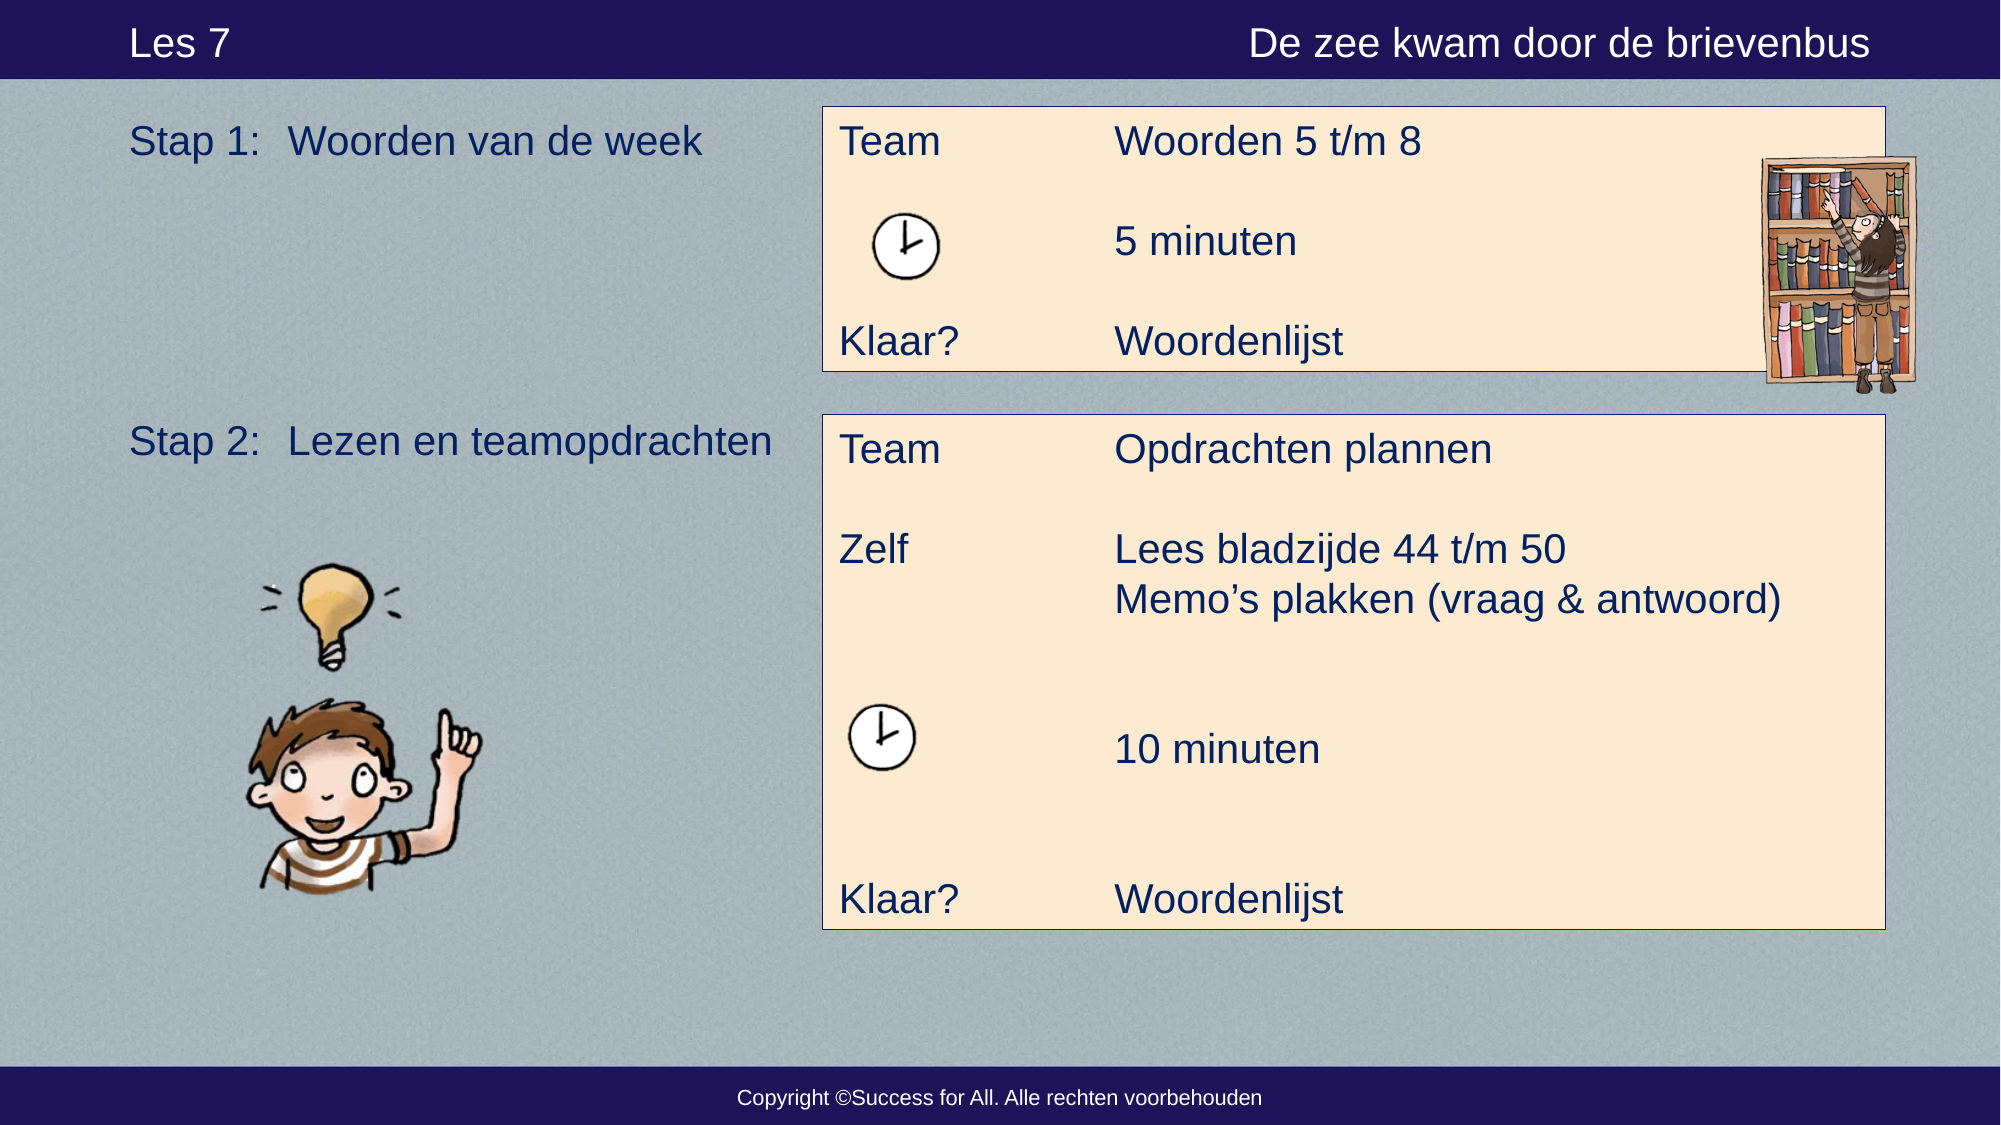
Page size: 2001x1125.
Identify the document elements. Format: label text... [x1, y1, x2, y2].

picture [0, 0, 2001, 1125]
text_box Team Woorden 5 t/m 8 5 minuten Klaar? Woordenlijst [822, 106, 1886, 372]
text_box De zee kwam door de brievenbus [999, 8, 1886, 73]
text_box Stap 1: Woorden van de week Stap 2: Lezen en teamopdrachten [114, 106, 907, 472]
text_box Team Opdrachten plannen Zelf Lees bladzijde 44 t/m 50 Memo’s plakken (vraag & antwoord) 10 minuten Klaar? Woordenlijst [822, 414, 1886, 930]
text_box Copyright ©Success for All. Alle rechten voorbehouden [0, 1076, 2000, 1125]
text_box Les 7 [114, 8, 354, 73]
